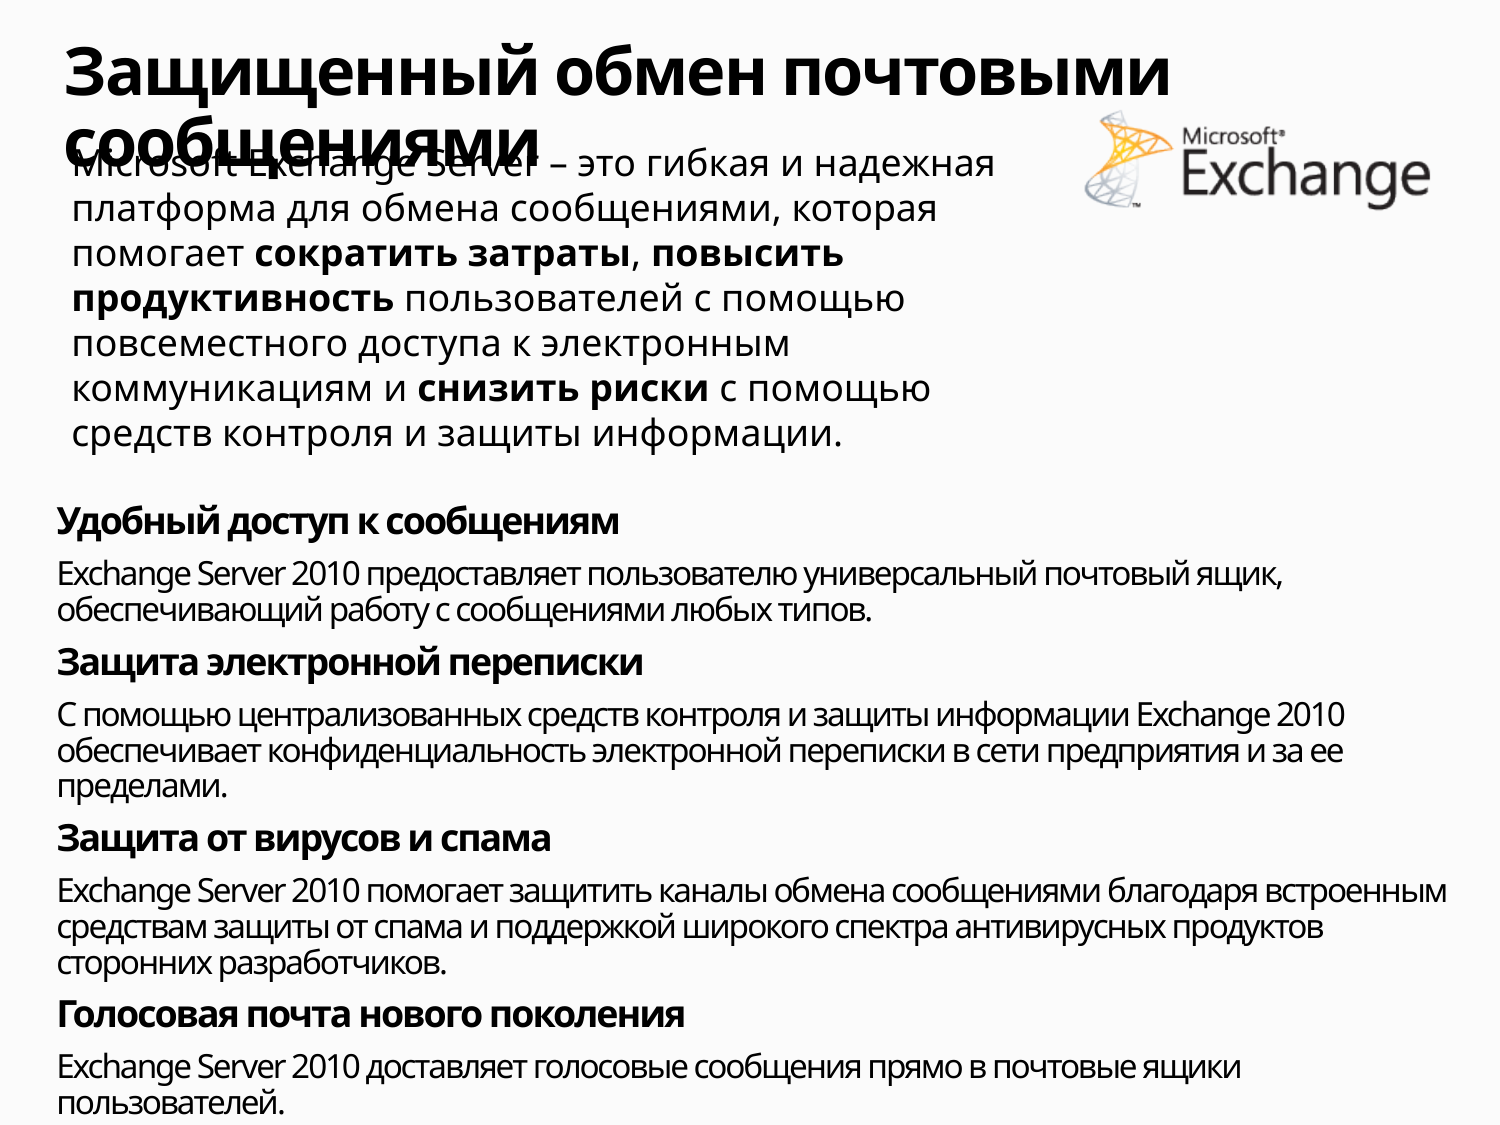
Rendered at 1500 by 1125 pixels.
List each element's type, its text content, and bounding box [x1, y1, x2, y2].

picture [1083, 94, 1500, 229]
list Удобный доступ к сообщениям Exchange Server 2010 предоставляет пользователю универсальный почтовый ящик, обеспечивающий работу с сообщениями любых типов. Защита электронной переписки С помощью централизованных средств контроля и защиты информации Exchange 2010 обеспечивает конфиденциальность электронной переписки в сети предприятия и за ее пределами. Защита от вирусов и спама Exchange Server 2010 помогает защитить каналы обмена сообщениями благодаря встроенным средствам защиты от спама и поддержкой широкого спектра антивирусных продуктов сторонних разработчиков. Голосовая почта нового поколения Exchange Server 2010 доставляет голосовые сообщения прямо в почтовые ящики пользователей. [56, 502, 1463, 1071]
title Защищенный обмен почтовыми сообщениями [63, 37, 1500, 111]
text_box Microsoft Exchange Server – это гибкая и надежная платформа для обмена сообщениями, которая помогает сократить затраты, повысить продуктивность пользователей с помощью повсеместного доступа к электронным коммуникациям и снизить риски с помощью средств контроля и защиты информации. [56, 131, 1066, 462]
